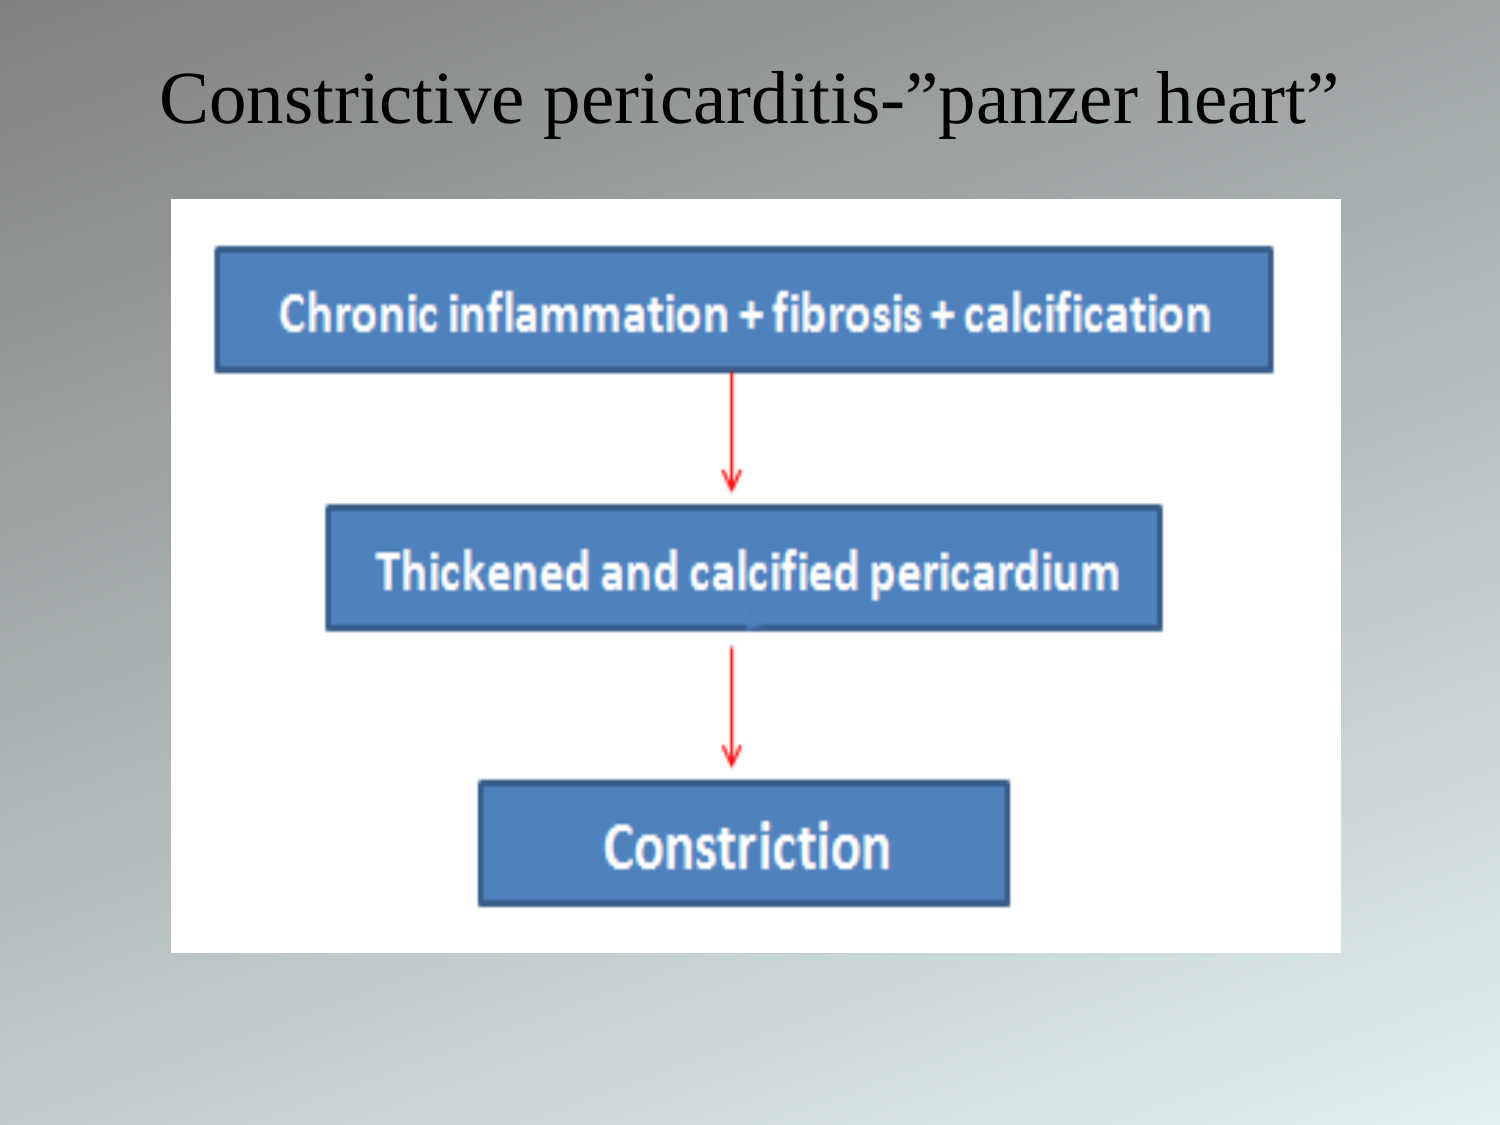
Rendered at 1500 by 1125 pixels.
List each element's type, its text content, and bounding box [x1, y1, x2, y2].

title Constrictive pericarditis-”panzer heart” [75, 45, 1425, 233]
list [170, 198, 1341, 953]
